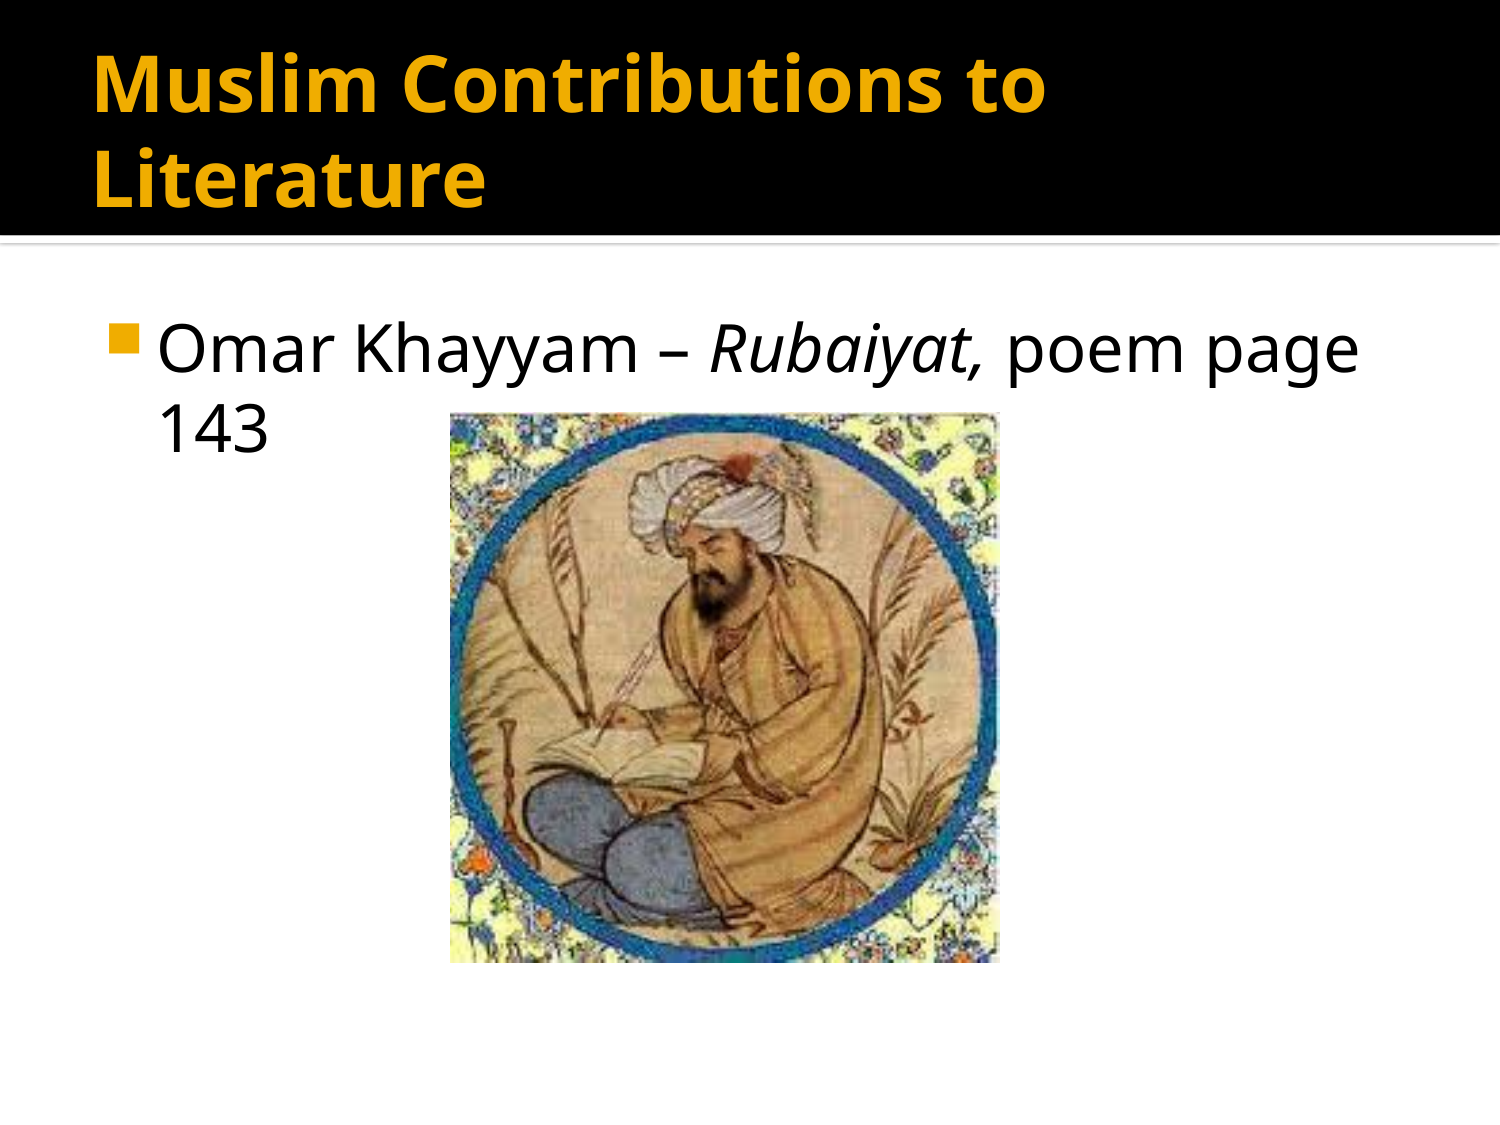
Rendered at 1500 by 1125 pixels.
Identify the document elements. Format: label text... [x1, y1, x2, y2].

list Omar Khayyam – Rubaiyat, poem page 143 [75, 291, 1425, 1050]
title Muslim Contributions to Literature [75, 25, 1425, 231]
picture [449, 412, 1000, 963]
